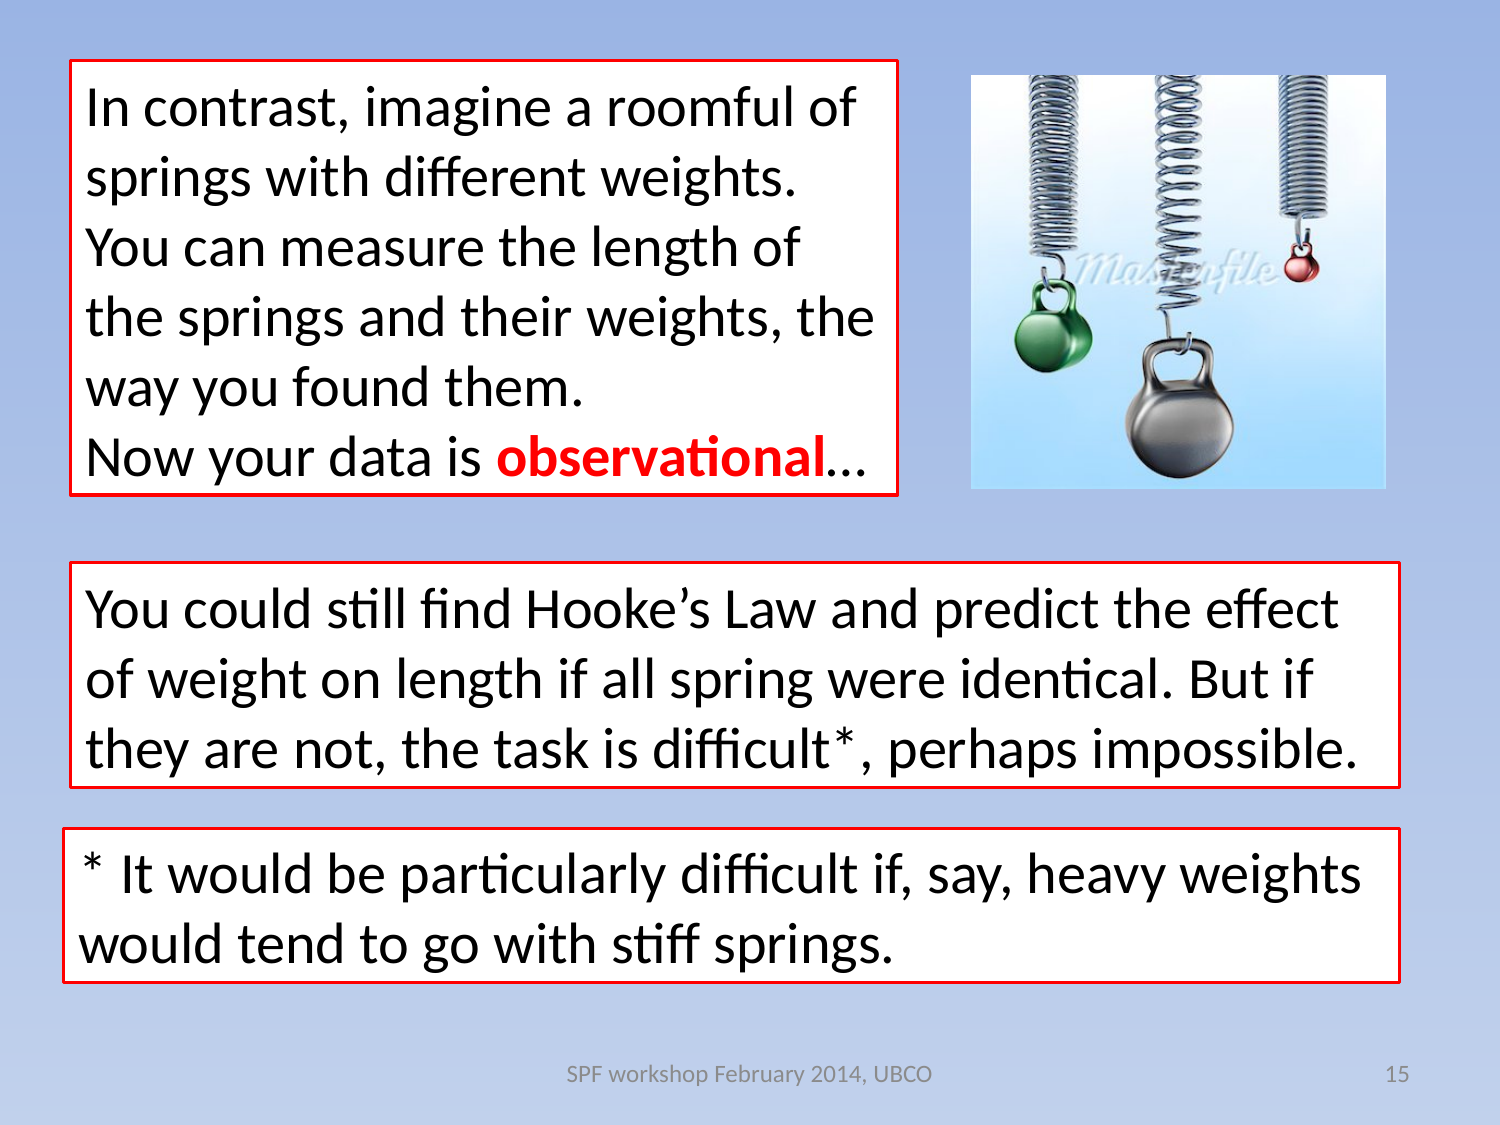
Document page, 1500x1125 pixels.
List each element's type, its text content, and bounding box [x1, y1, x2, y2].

text_box * It would be particularly difficult if, say, heavy weights would tend to go with stiff springs. [63, 828, 1400, 983]
slide_number 15 [1074, 1042, 1425, 1103]
text_box In contrast, imagine a roomful of springs with different weights. You can measure the length of the springs and their weights, the way you found them. Now your data is observational… [70, 60, 898, 496]
picture [971, 74, 1387, 489]
text_box You could still find Hooke’s Law and predict the effect of weight on length if all spring were identical. But if they are not, the task is difficult*, perhaps impossible. [70, 562, 1400, 788]
footer SPF workshop February 2014, UBCO [512, 1042, 988, 1103]
